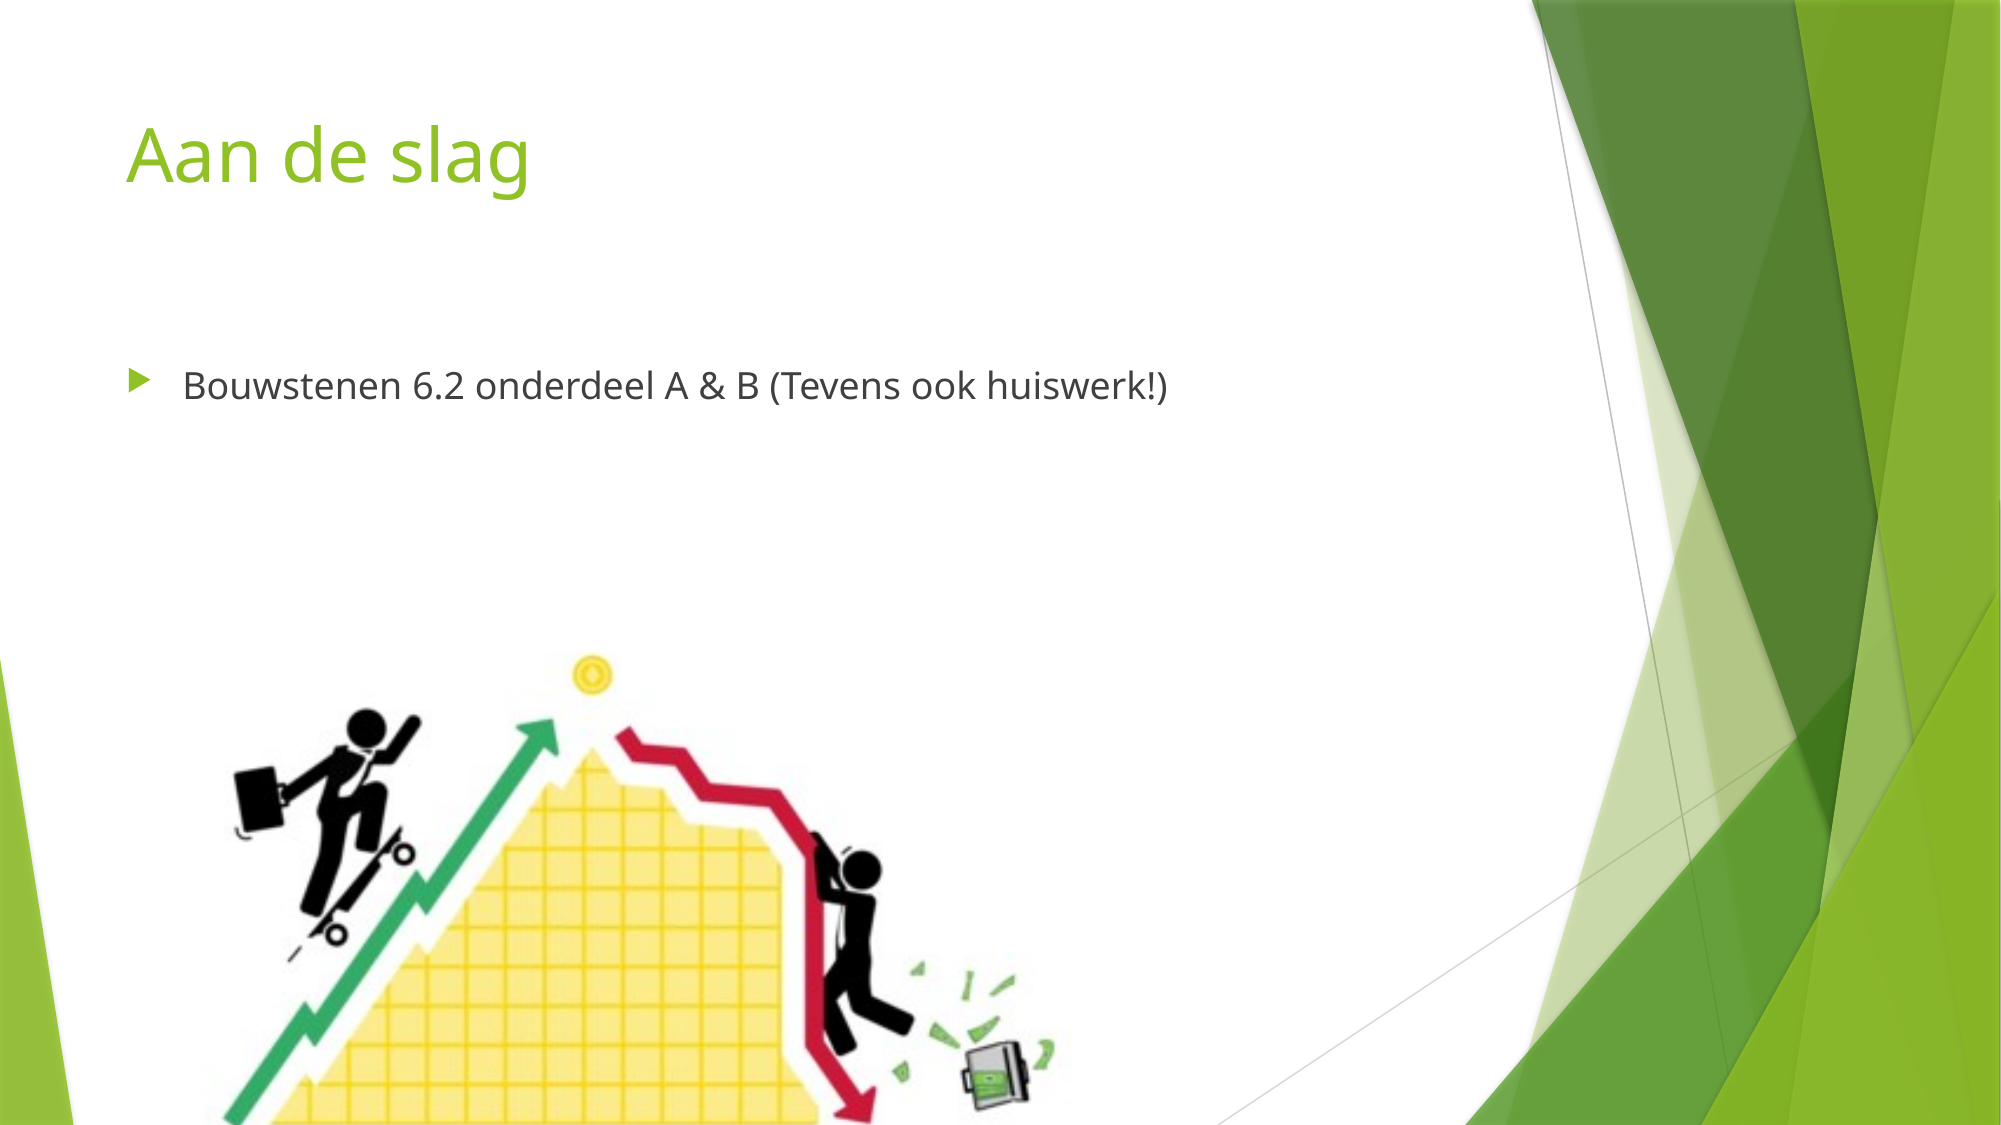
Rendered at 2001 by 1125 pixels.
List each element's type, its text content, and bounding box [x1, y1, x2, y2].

picture [168, 578, 1110, 1125]
title Aan de slag [111, 99, 1522, 317]
list Bouwstenen 6.2 onderdeel A & B (Tevens ook huiswerk!) [111, 354, 1522, 992]
